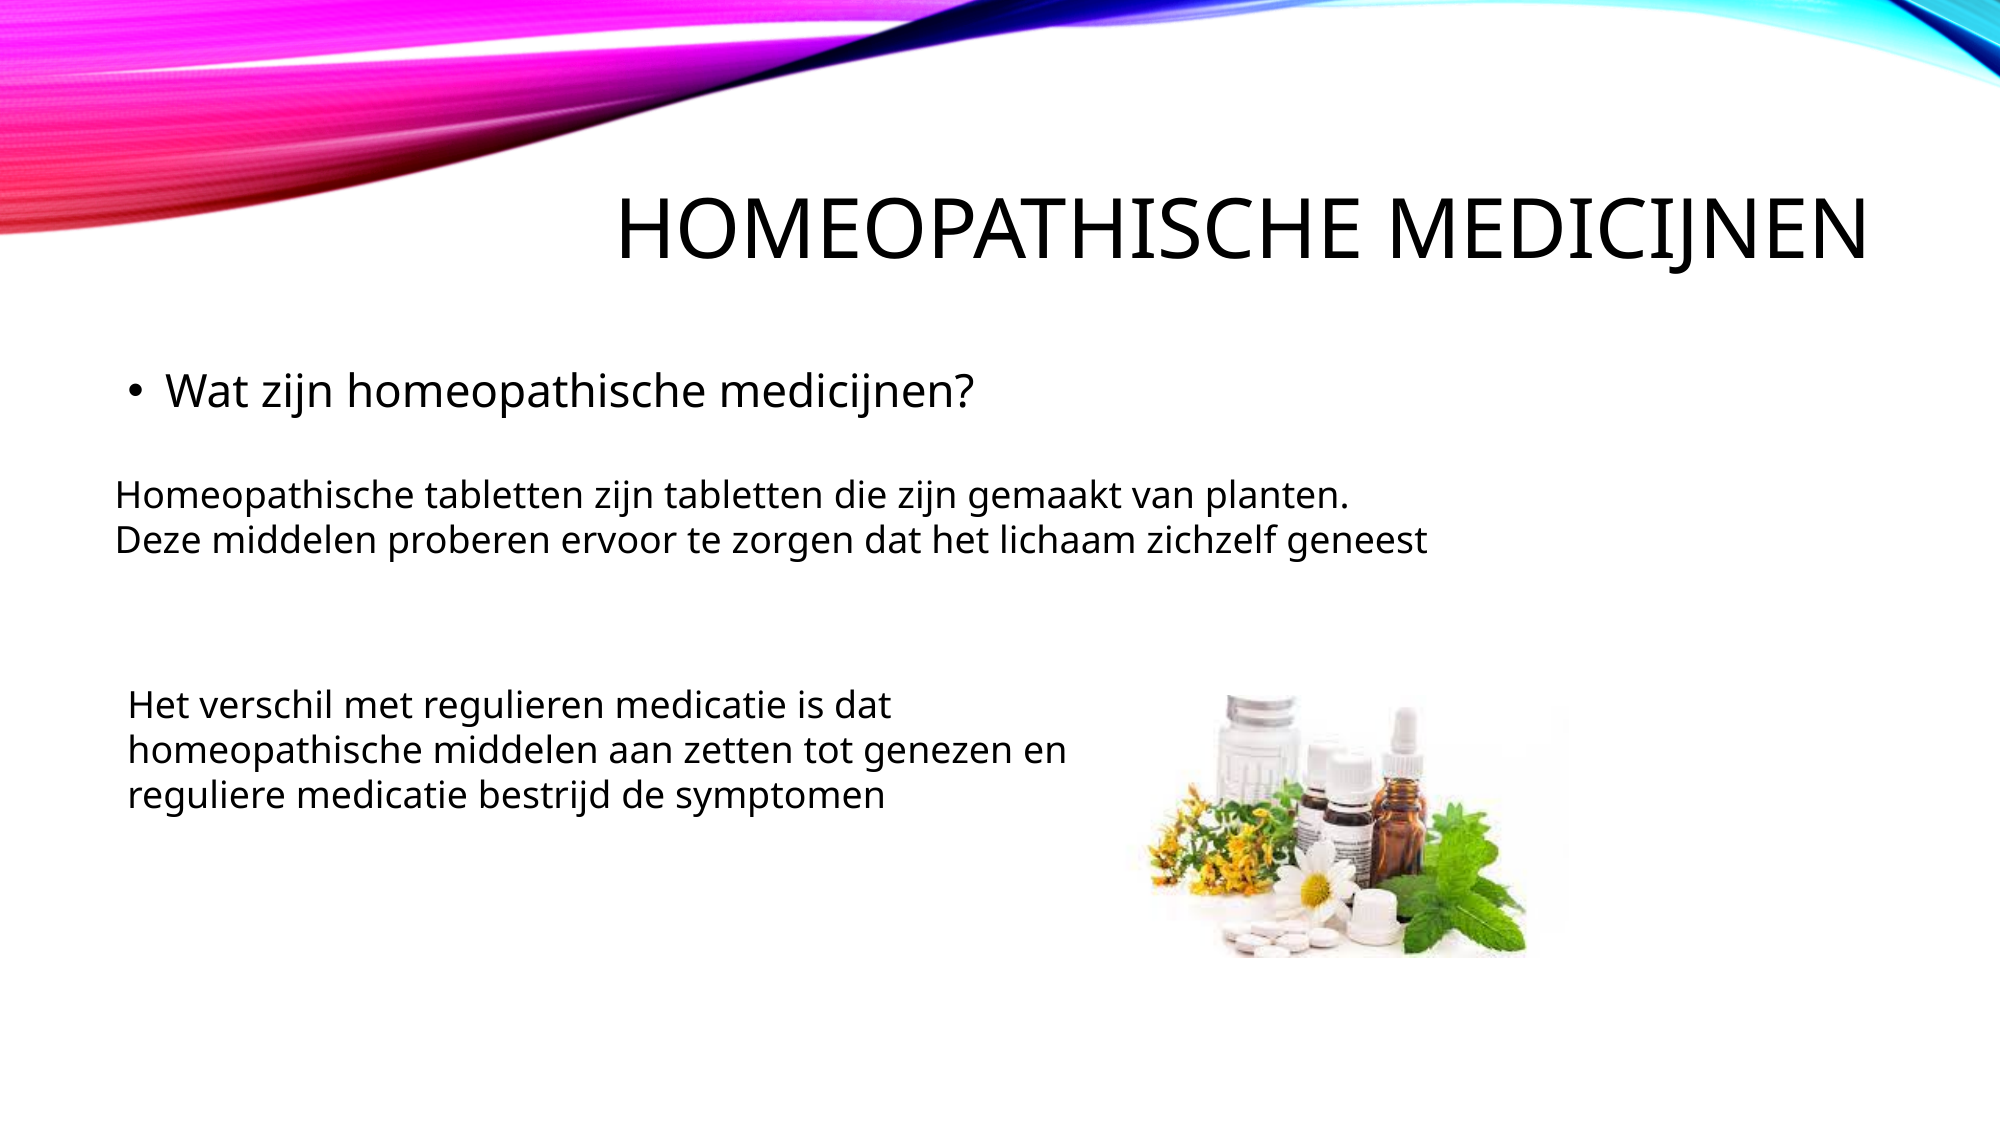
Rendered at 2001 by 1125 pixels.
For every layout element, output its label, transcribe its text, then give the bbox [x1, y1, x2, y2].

title Homeopathische medicijnen [474, 125, 1888, 338]
picture [1890, 0, 2000, 75]
text_box Homeopathische tabletten zijn tabletten die zijn gemaakt van planten. Deze middelen proberen ervoor te zorgen dat het lichaam zichzelf geneest [99, 463, 2000, 568]
list Wat zijn homeopathische medicijnen? [112, 568, 1888, 1021]
list Wat zijn homeopathische medicijnen? [112, 360, 1888, 463]
text_box Het verschil met regulieren medicatie is dat homeopathische middelen aan zetten tot genezen en reguliere medicatie bestrijd de symptomen [112, 673, 1119, 823]
picture [1910, 0, 2000, 45]
picture [0, 0, 2000, 237]
picture [1101, 694, 1569, 958]
